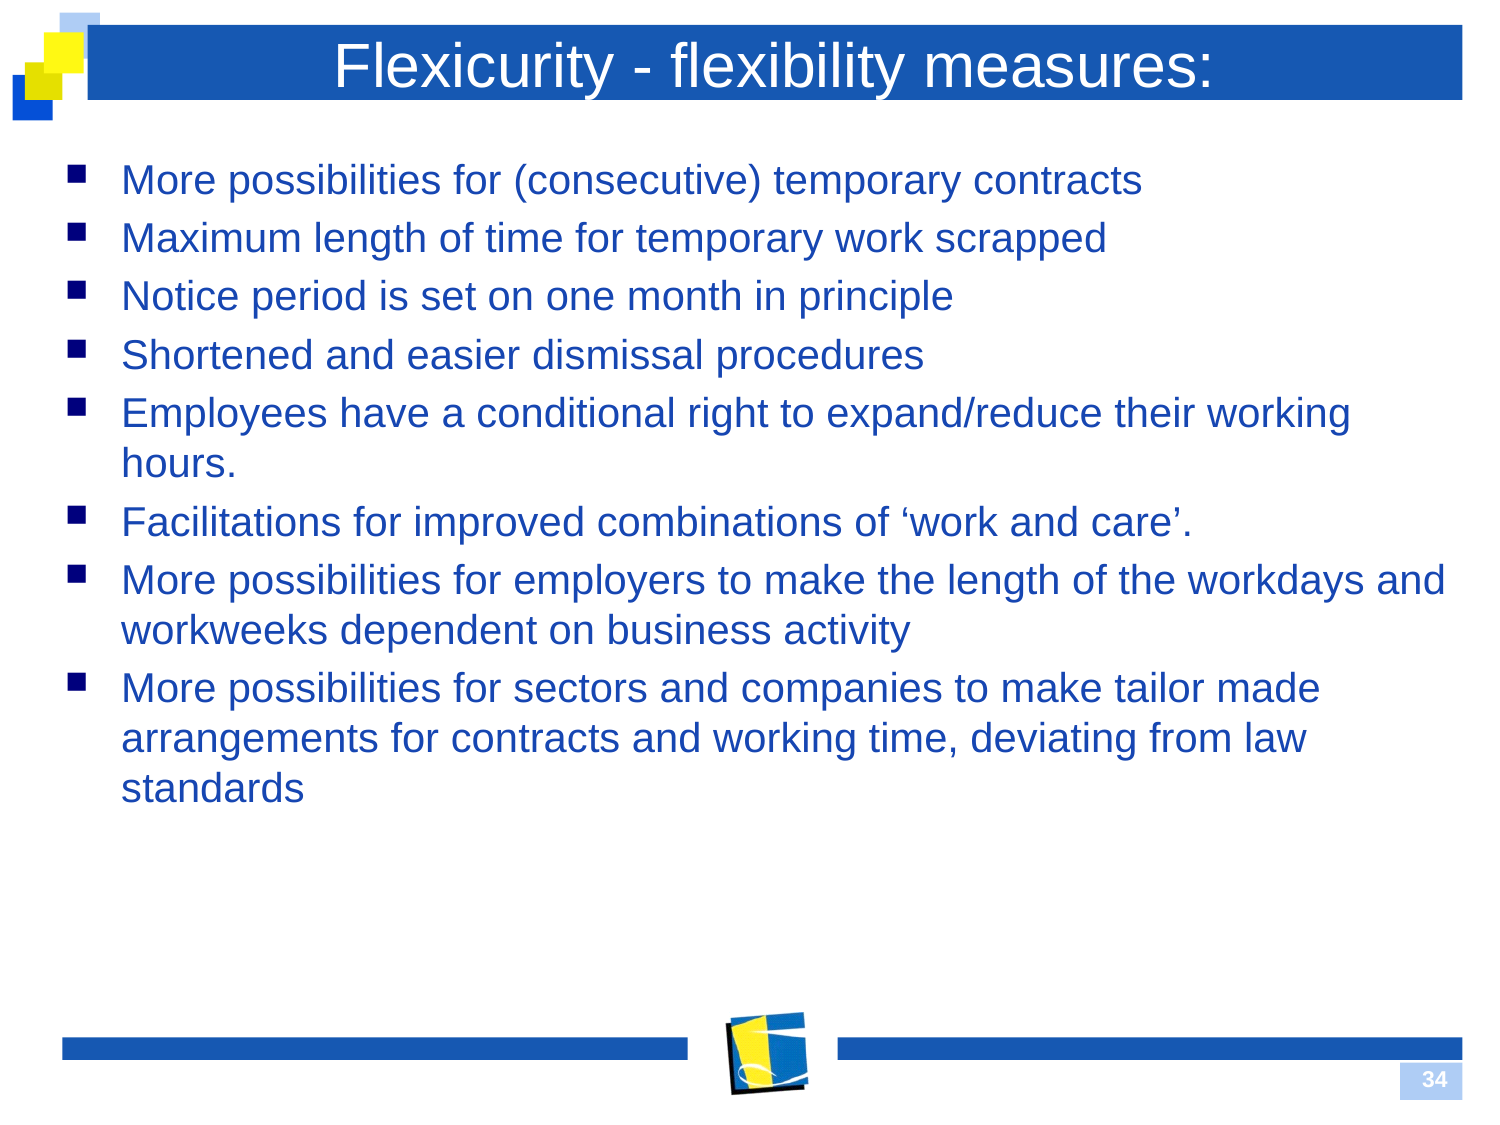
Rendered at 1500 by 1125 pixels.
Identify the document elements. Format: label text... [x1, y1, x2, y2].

list More possibilities for (consecutive) temporary contracts Maximum length of time for temporary work scrapped Notice period is set on one month in principle Shortened and easier dismissal procedures Employees have a conditional right to expand/reduce their working hours. Facilitations for improved combinations of ‘work and care’. More possibilities for employers to make the length of the workdays and workweeks dependent on business activity More possibilities for sectors and companies to make tailor made arrangements for contracts and working time, deviating from law standards [49, 144, 1471, 776]
title Flexicurity - flexibility measures: [87, 24, 1463, 101]
slide_number 34 [1399, 1062, 1463, 1101]
